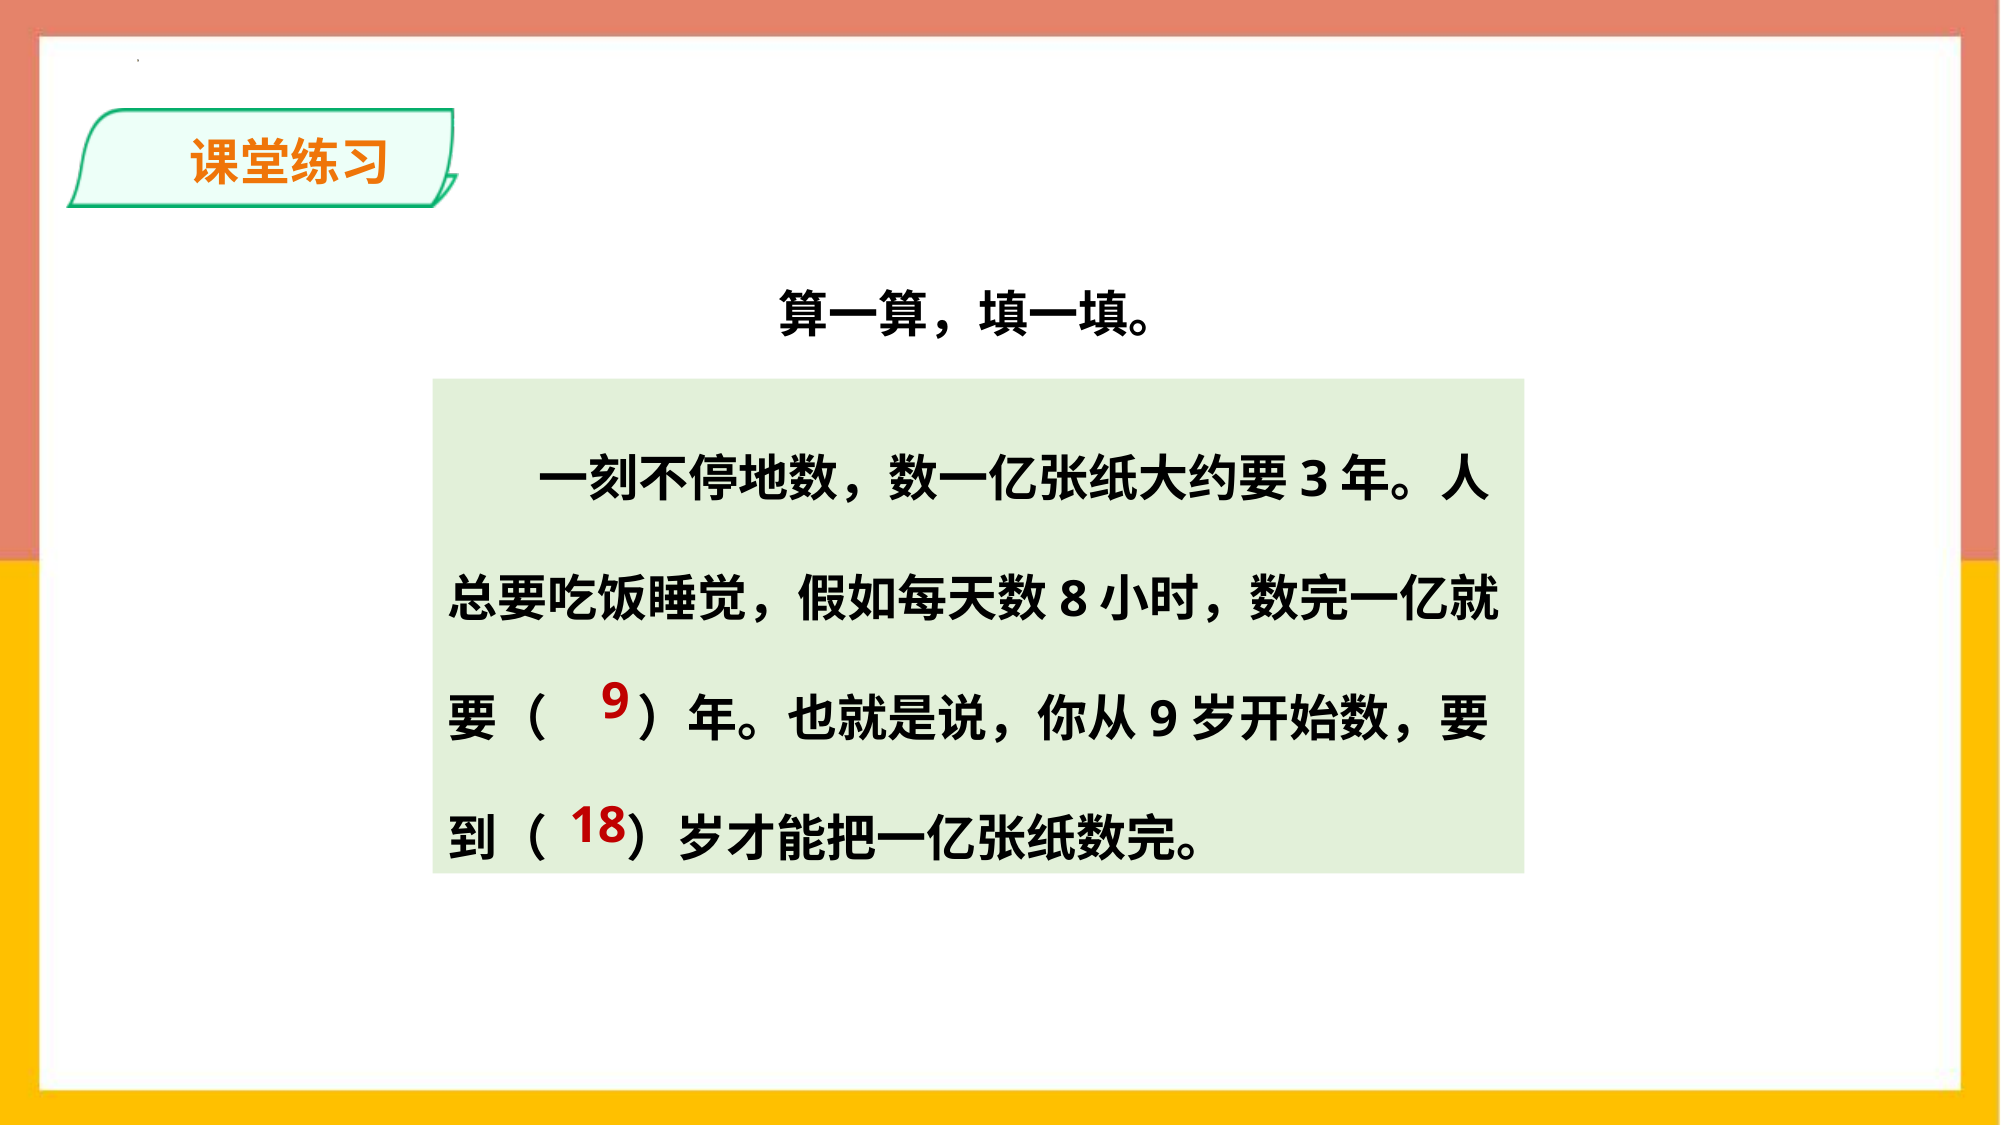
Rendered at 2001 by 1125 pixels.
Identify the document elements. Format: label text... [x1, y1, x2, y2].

text_box 9 [586, 660, 645, 736]
text_box 算一算，填一填。 [763, 245, 1194, 351]
text_box 18 [554, 785, 642, 861]
picture [0, 0, 2001, 1125]
text_box 一刻不停地数，数一亿张纸大约要3年。人总要吃饭睡觉，假如每天数8小时，数完一亿就要（ ）年。也就是说，你从9岁开始数，要到（ ）岁才能把一亿张纸数完。 [432, 378, 1525, 874]
